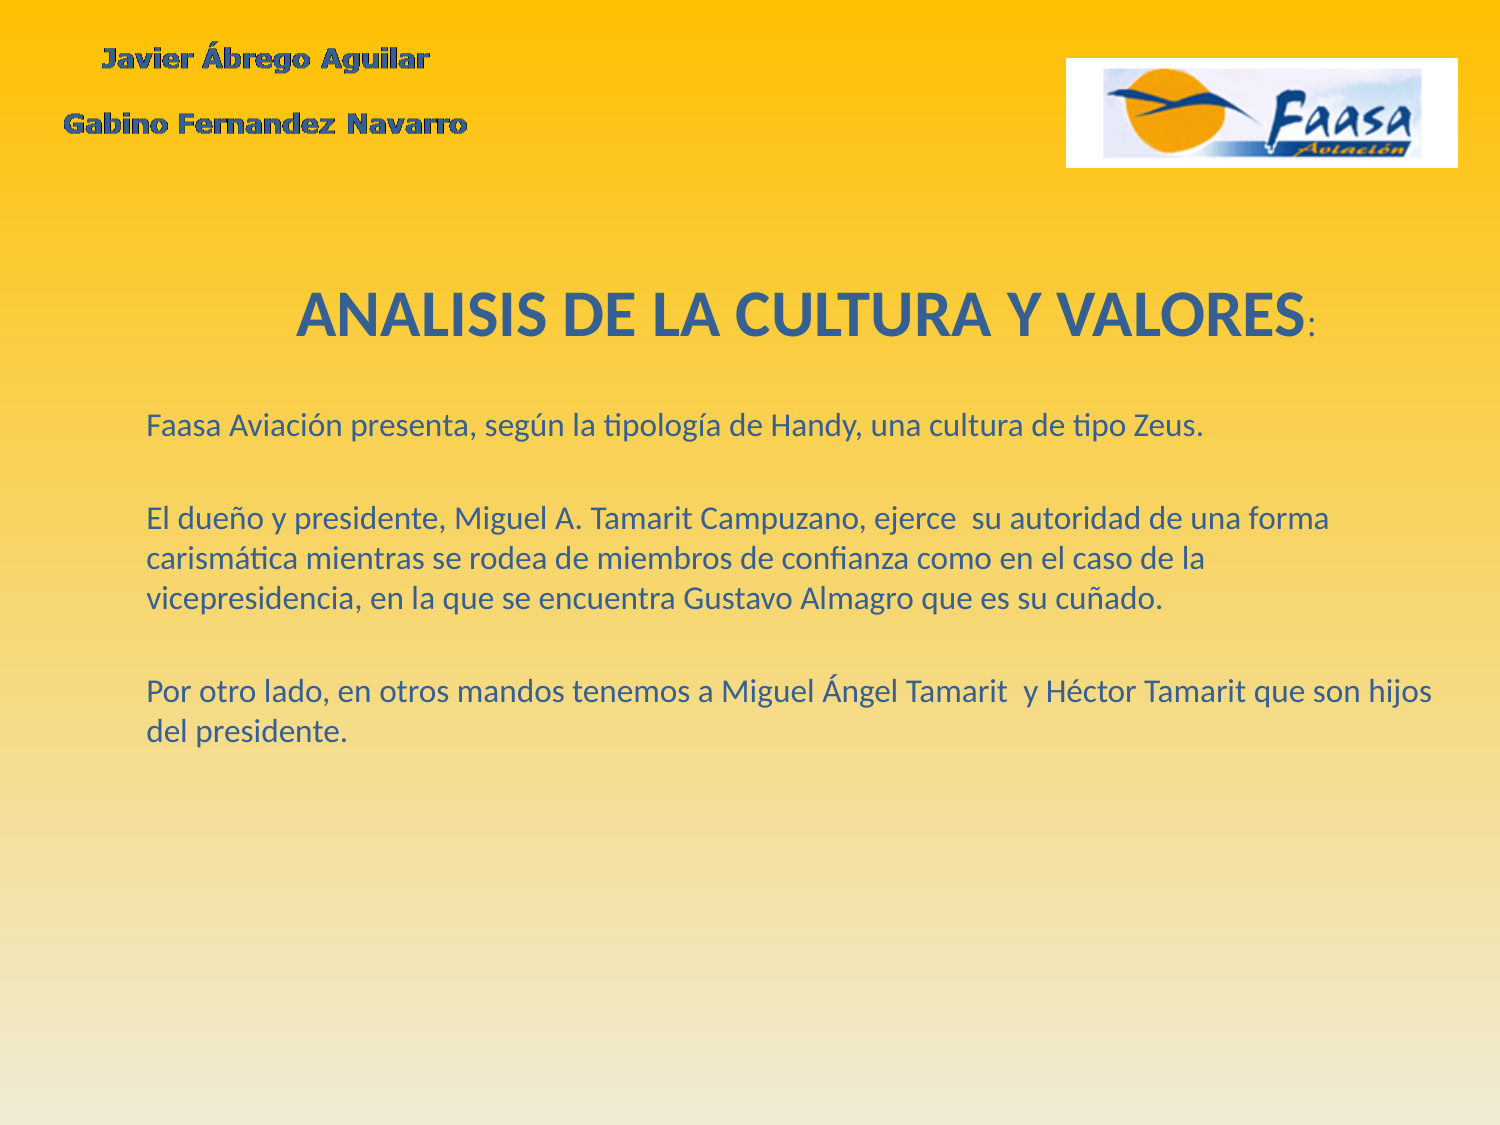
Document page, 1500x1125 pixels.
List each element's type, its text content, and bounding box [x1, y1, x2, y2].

picture [0, 0, 530, 214]
picture [1066, 58, 1458, 168]
list ANALISIS DE LA CULTURA Y VALORES: Faasa Aviación presenta, según la tipología de Handy, una cultura de tipo Zeus. El dueño y presidente, Miguel A. Tamarit Campuzano, ejerce su autoridad de una forma carismática mientras se rodea de miembros de confianza como en el caso de la vicepresidencia, en la que se encuentra Gustavo Almagro que es su cuñado. Por otro lado, en otros mandos tenemos a Miguel Ángel Tamarit y Héctor Tamarit que son hijos del presidente. [75, 262, 1454, 1005]
